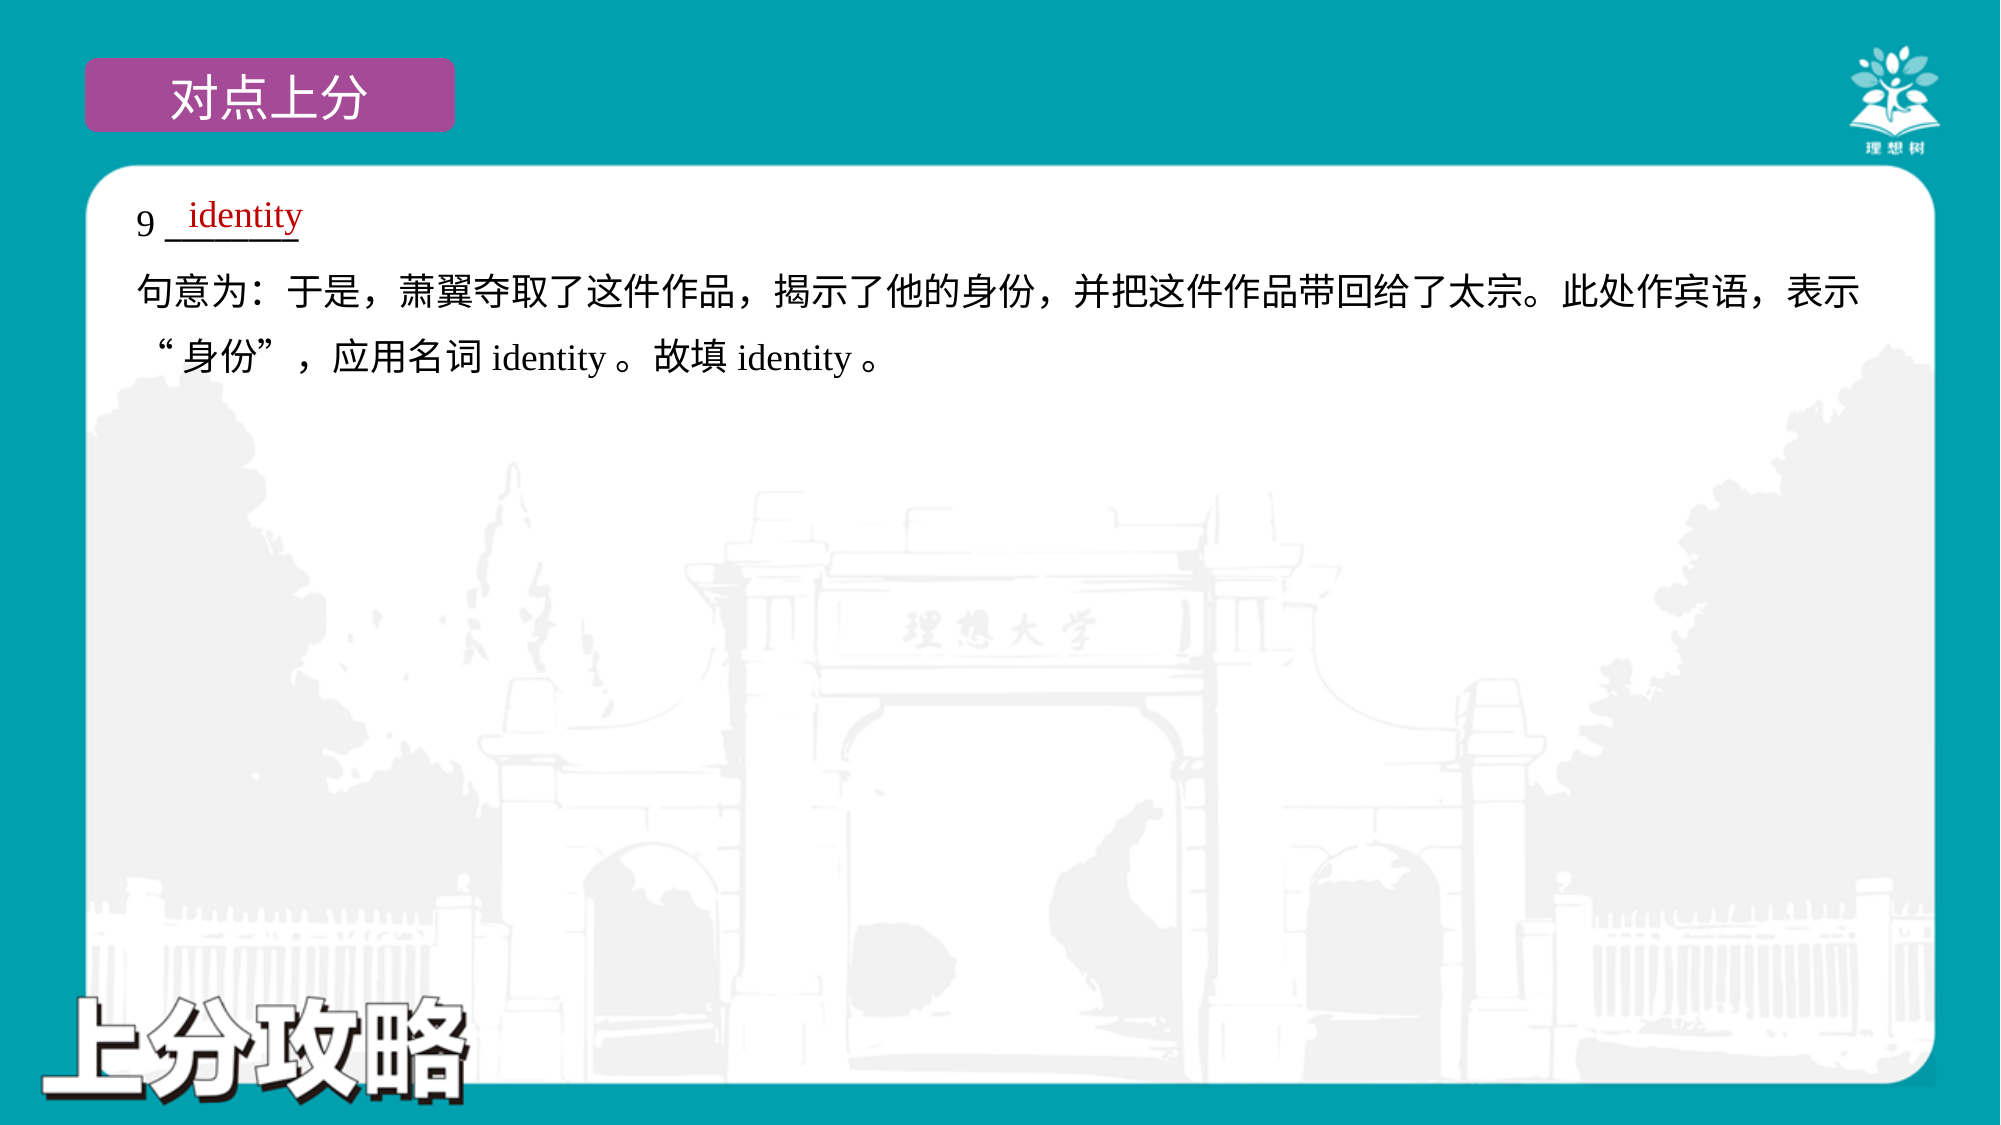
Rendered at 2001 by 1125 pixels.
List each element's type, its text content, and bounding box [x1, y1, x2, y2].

picture [0, 0, 2000, 1125]
text_box 句意为：于是，萧翼夺取了这件作品，揭示了他的身份，并把这件作品带回给了太宗。此处作宾语，表示 “身份”，应用名词identity。故填identity。 [136, 244, 1865, 372]
text_box identity [174, 168, 317, 228]
text_box 9 ________ [136, 176, 1865, 237]
